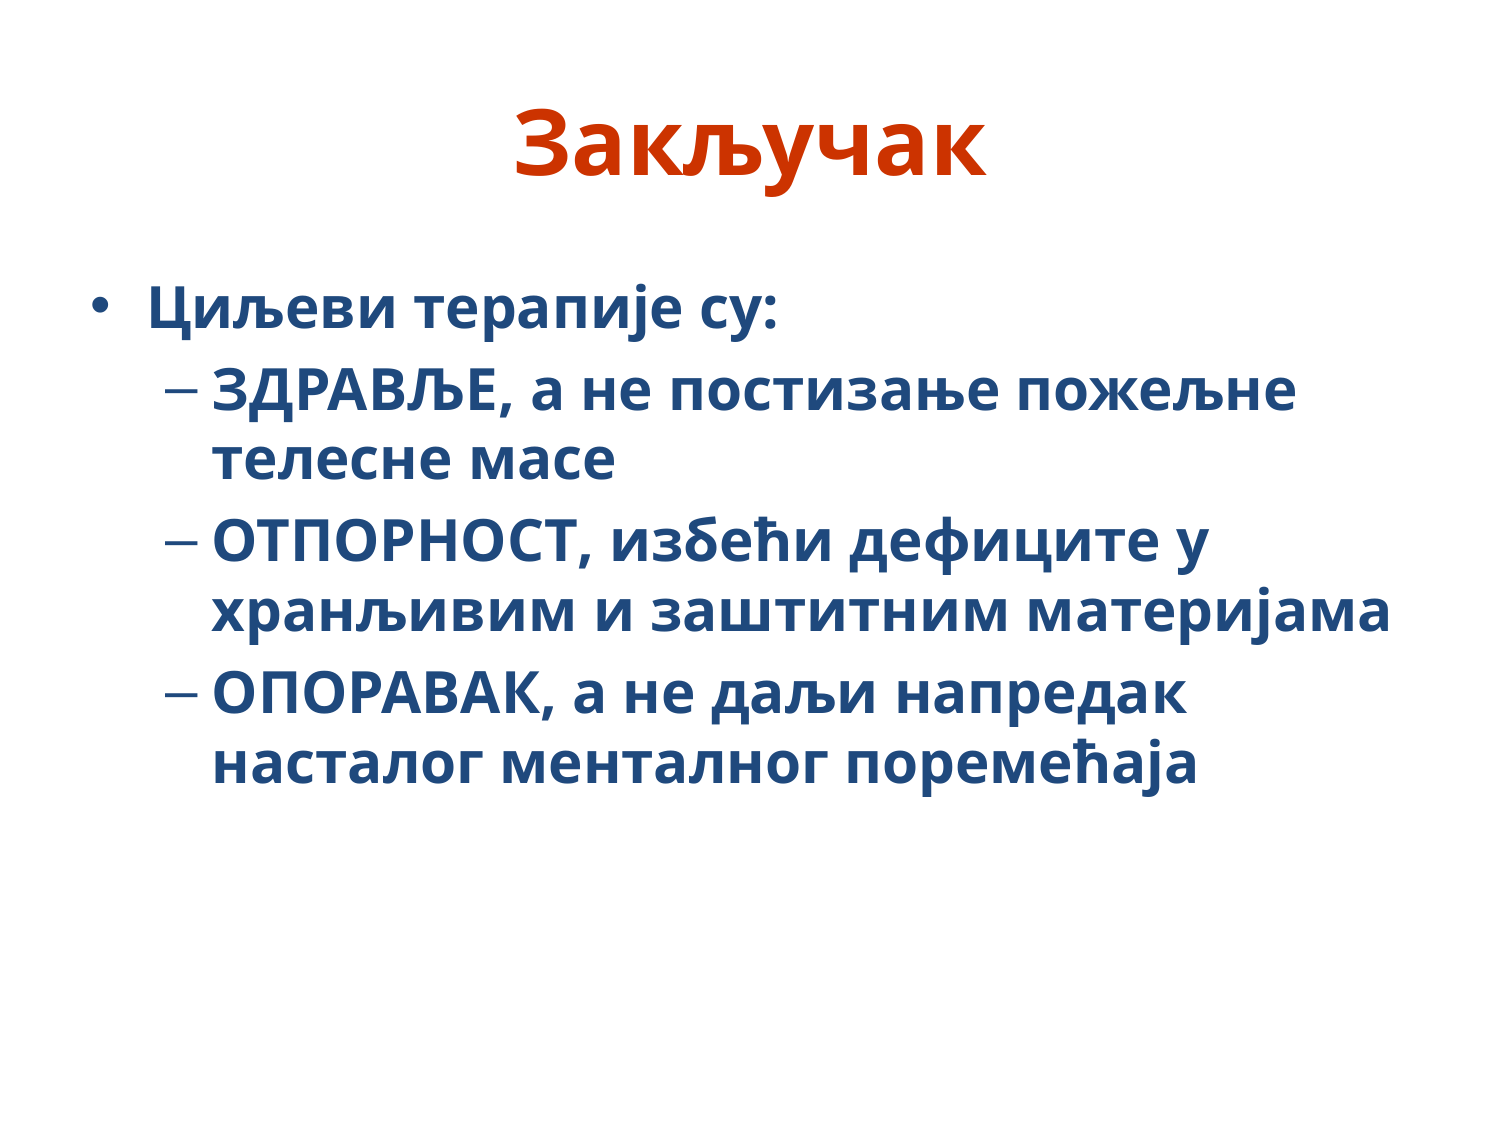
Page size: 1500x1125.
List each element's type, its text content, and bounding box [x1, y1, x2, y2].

title Закључак [75, 45, 1425, 233]
list Циљеви терапије су: ЗДРАВЉЕ, а не постизање пожељне телесне масе ОТПОРНОСТ, избећи дефиците у хранљивим и заштитним материјама ОПОРАВАК, а не даљи напредак насталог менталног поремећаја [75, 262, 1425, 1005]
